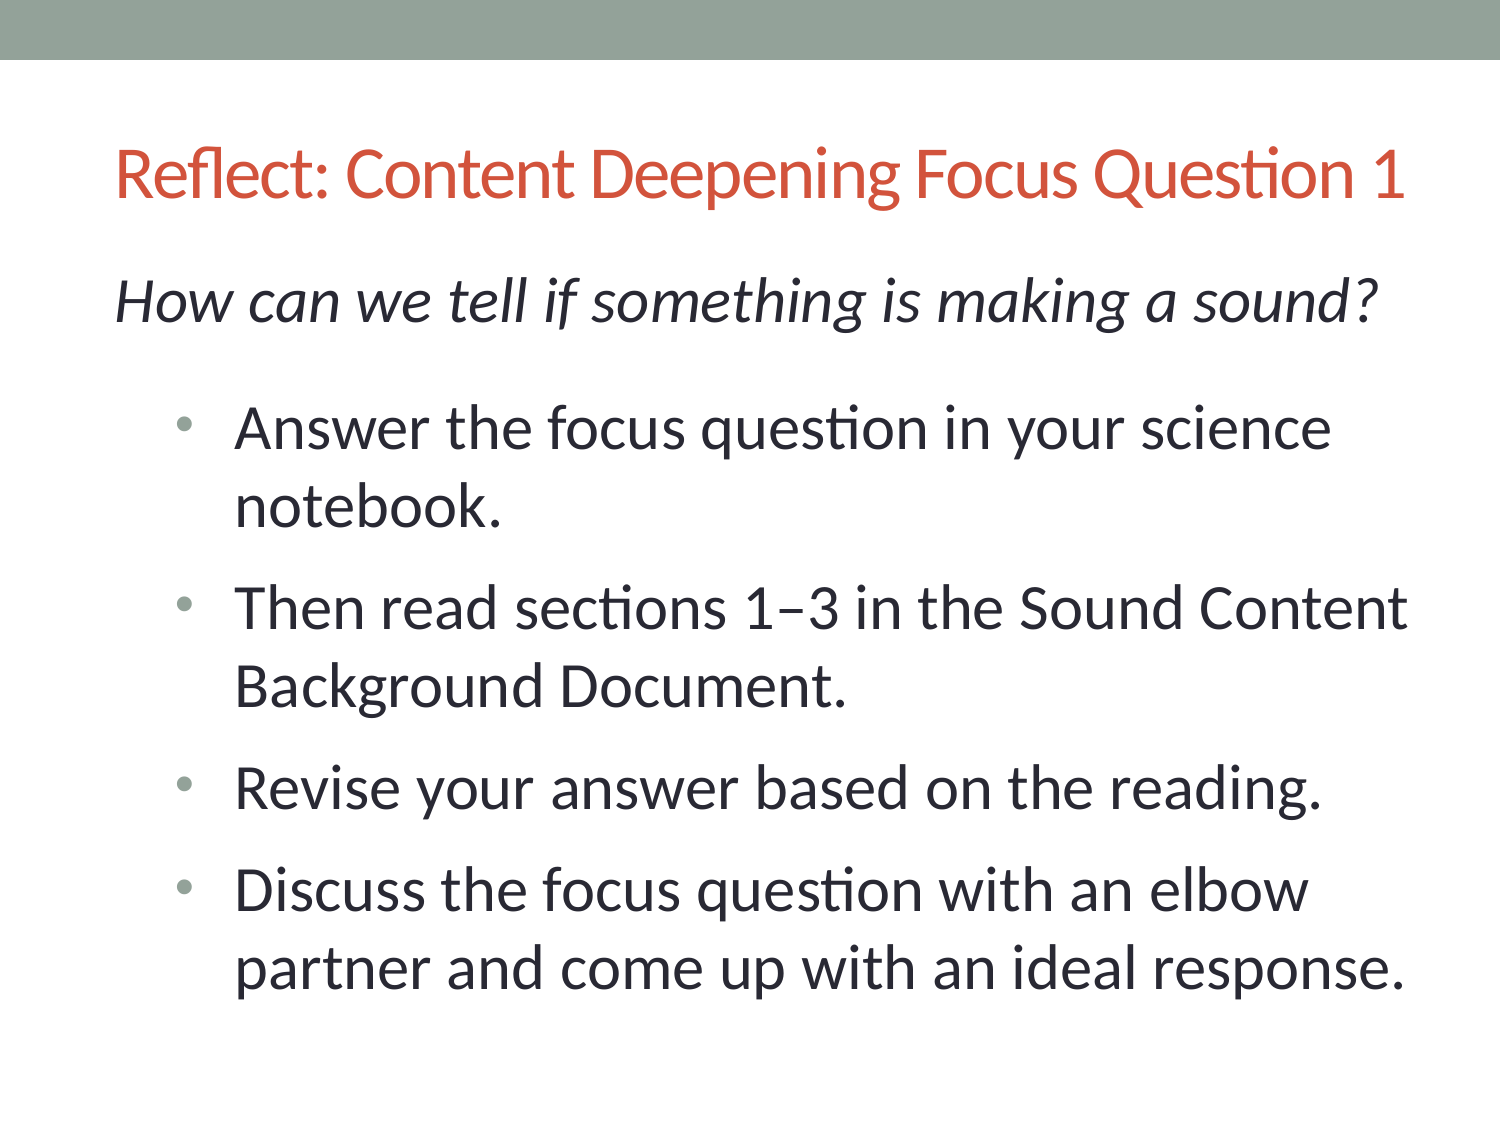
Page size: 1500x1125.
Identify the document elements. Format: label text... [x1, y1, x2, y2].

title Reflect: Content Deepening Focus Question 1 [99, 87, 1450, 250]
list How can we tell if something is making a sound? Answer the focus question in your science notebook. Then read sections 1–3 in the Sound Content Background Document. Revise your answer based on the reading. Discuss the focus question with an elbow partner and come up with an ideal response. [99, 249, 1425, 1050]
